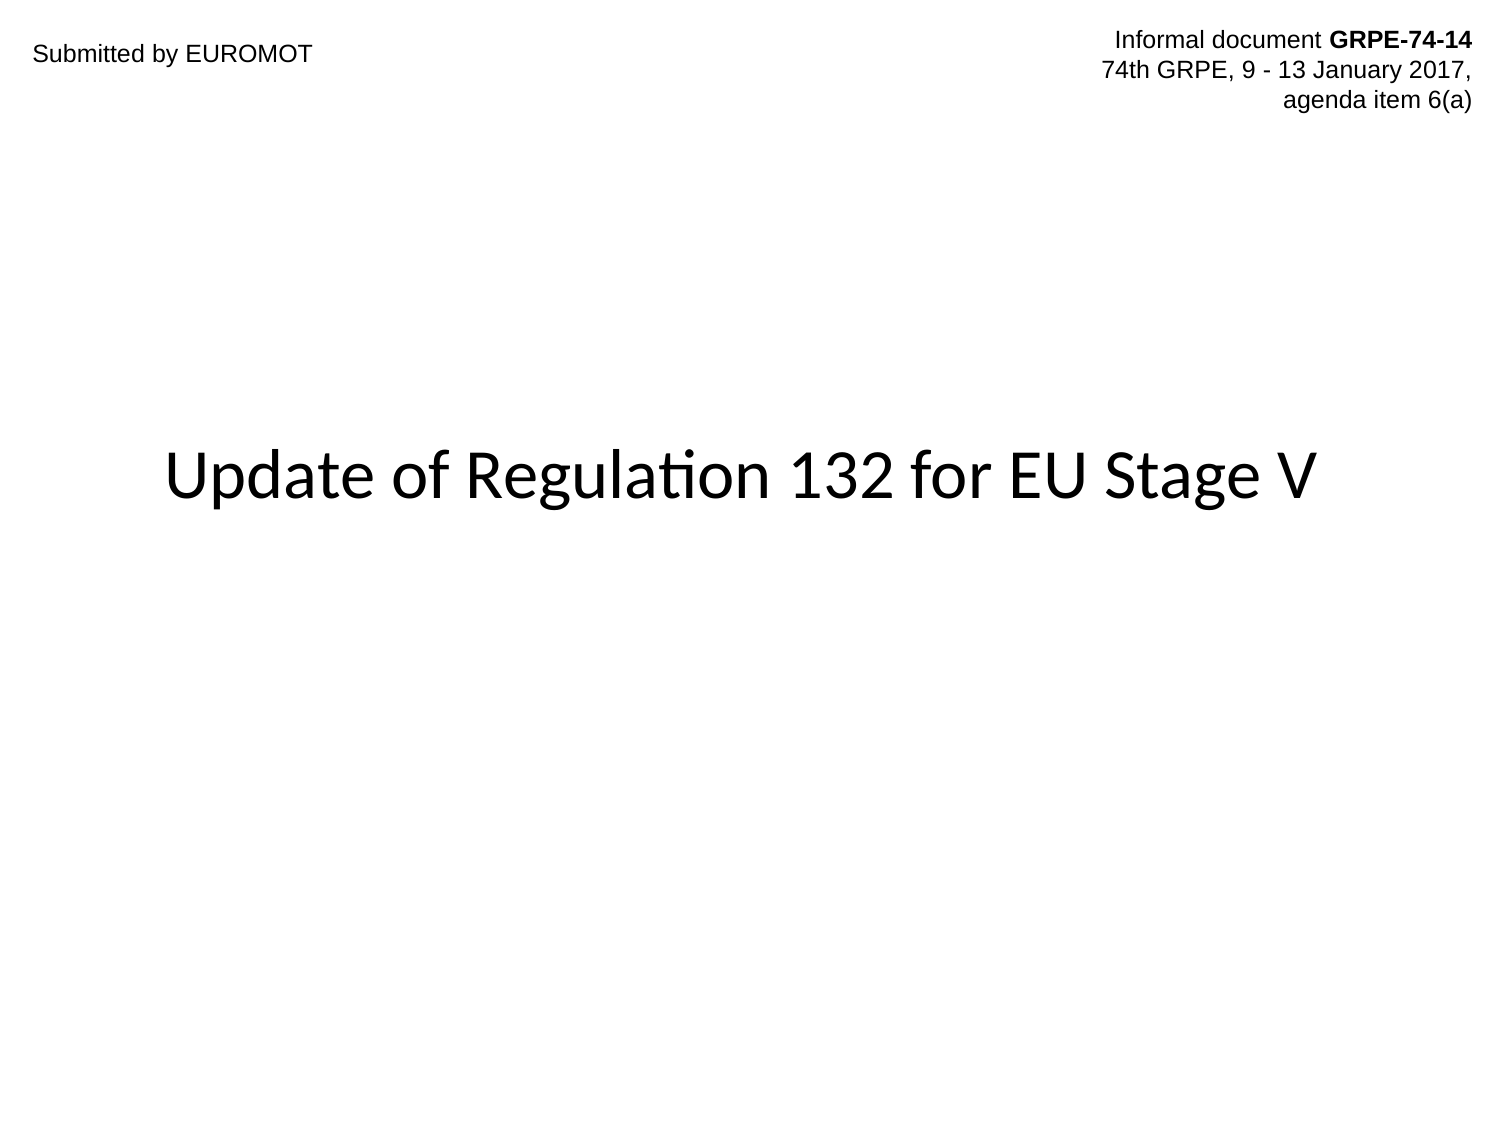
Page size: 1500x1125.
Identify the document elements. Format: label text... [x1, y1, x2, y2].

text_box Informal document GRPE-74-14 74th GRPE, 9 - 13 January 2017, agenda item 6(a) [915, 17, 1476, 120]
title Update of Regulation 132 for EU Stage V [112, 392, 1388, 634]
text_box Submitted by EUROMOT [29, 31, 555, 74]
